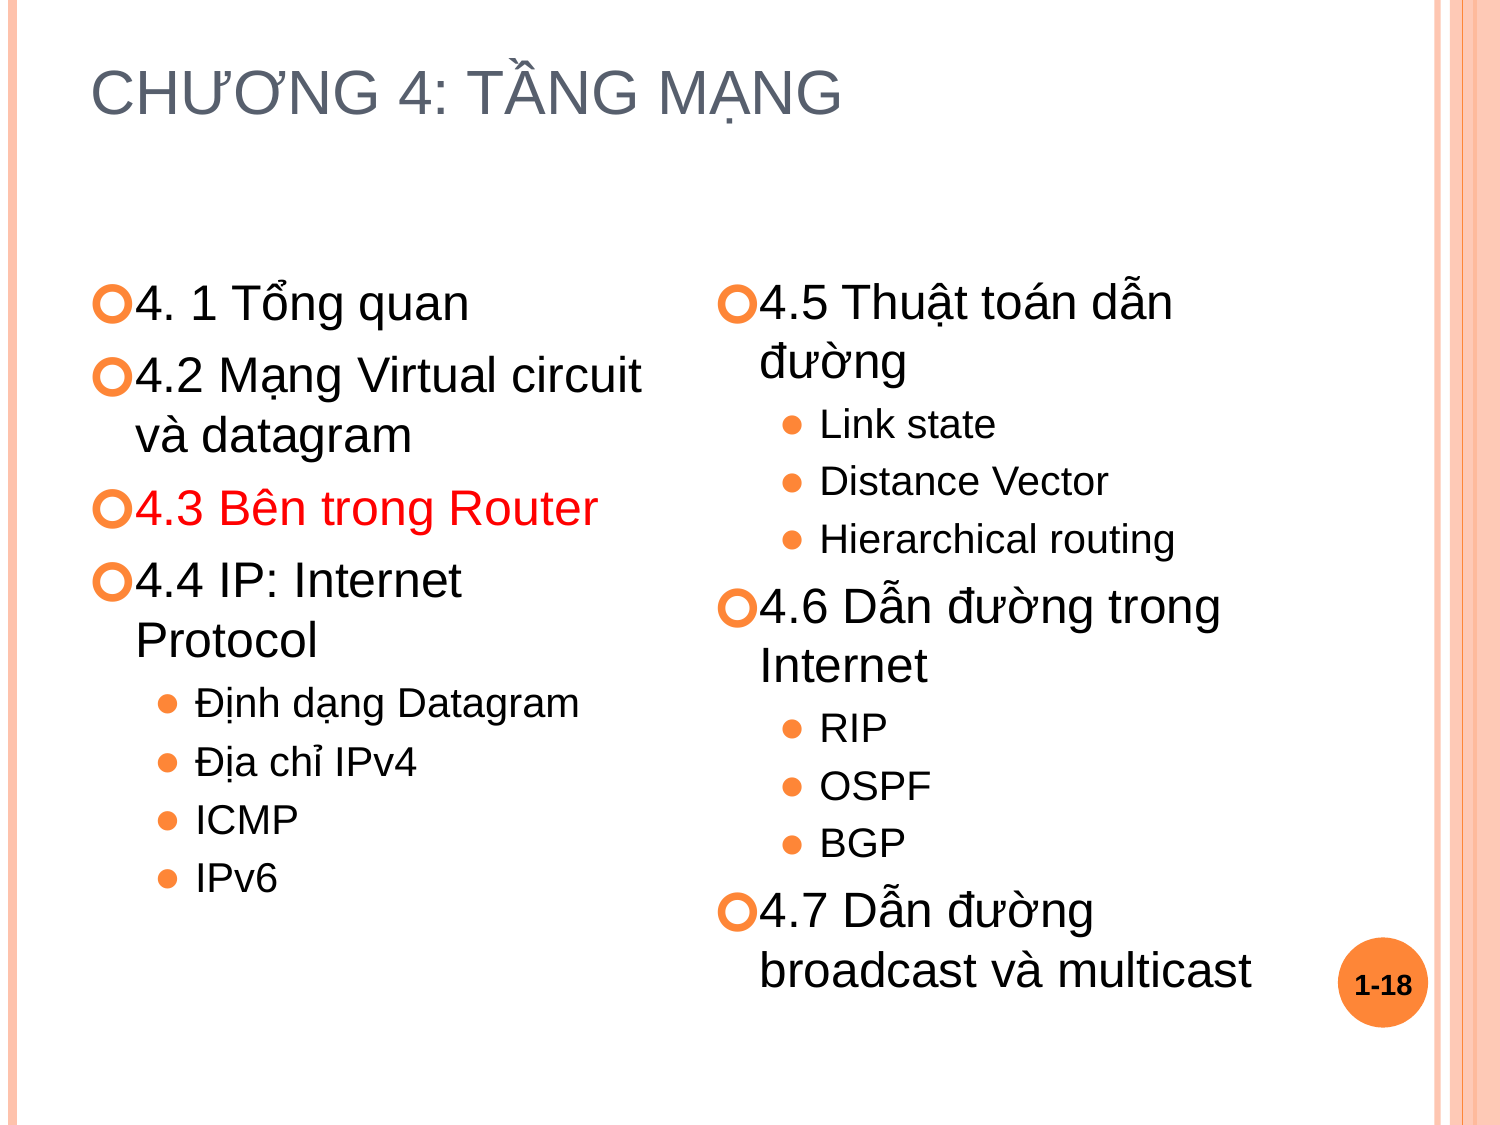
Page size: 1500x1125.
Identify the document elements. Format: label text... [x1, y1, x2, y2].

title Chương 4: Tầng mạng [75, 45, 1300, 233]
list 4.5 Thuật toán dẫn đường Link state Distance Vector Hierarchical routing 4.6 Dẫn đường trong Internet RIP OSPF BGP 4.7 Dẫn đường broadcast và multicast [700, 262, 1301, 1013]
list 4. 1 Tổng quan 4.2 Mạng Virtual circuit và datagram 4.3 Bên trong Router 4.4 IP: Internet Protocol Định dạng Datagram Địa chỉ IPv4 ICMP IPv6 [75, 262, 675, 1013]
slide_number 1-‹#› [1333, 940, 1434, 1026]
